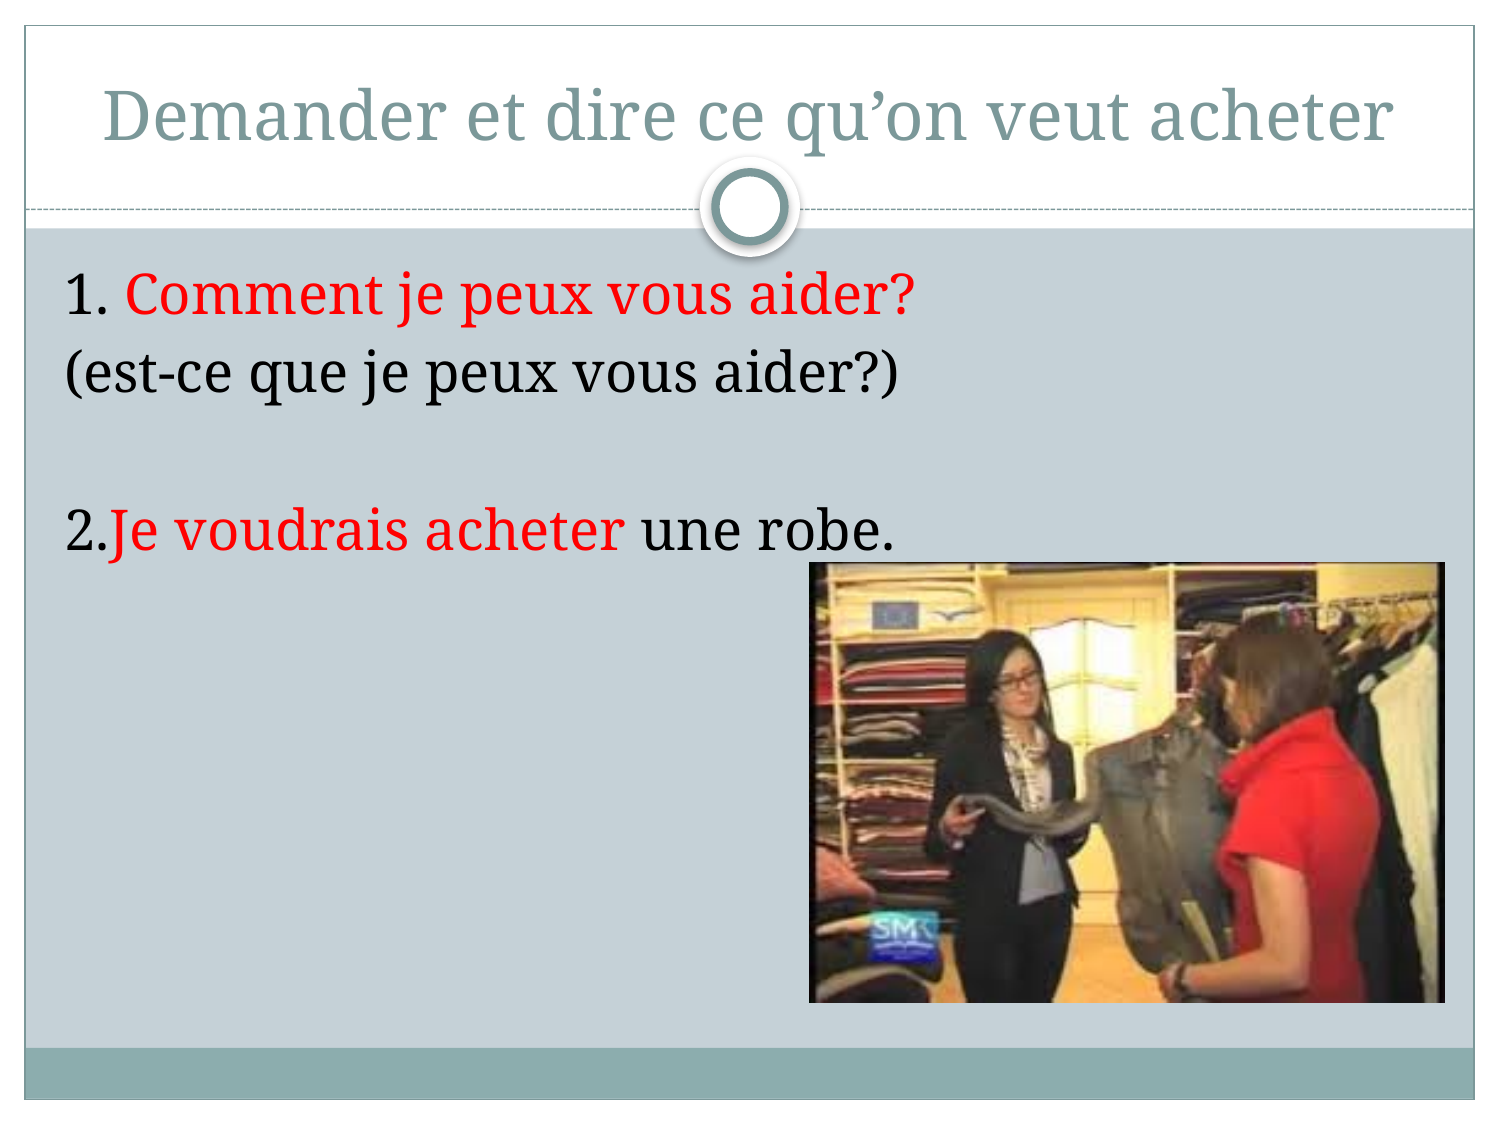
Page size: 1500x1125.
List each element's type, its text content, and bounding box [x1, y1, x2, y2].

list 1. Comment je peux vous aider? (est-ce que je peux vous aider?) 2.Je voudrais acheter une robe. [49, 250, 1445, 1001]
picture [808, 562, 1445, 1004]
title Demander et dire ce qu’on veut acheter [49, 37, 1450, 162]
